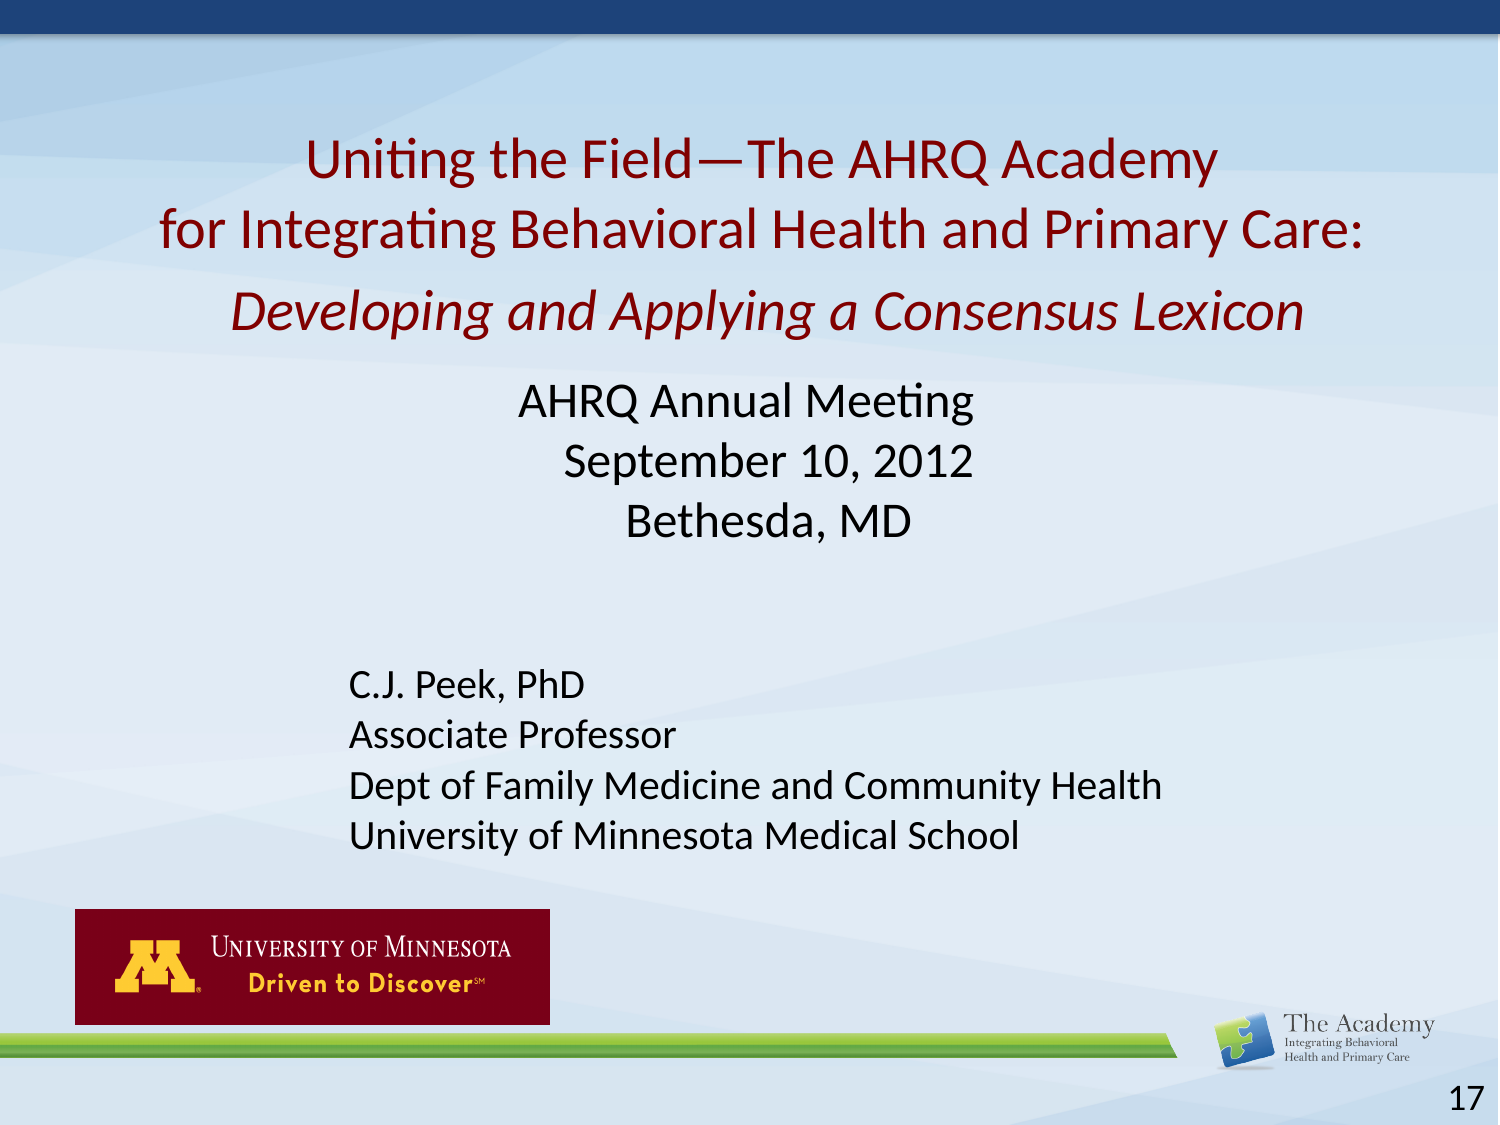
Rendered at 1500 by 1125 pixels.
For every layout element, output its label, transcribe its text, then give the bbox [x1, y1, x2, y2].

text_box 17 [1149, 1065, 1500, 1125]
text_box Uniting the Field—The AHRQ Academy for Integrating Behavioral Health and Primary Care: Developing and Applying a Consensus Lexicon AHRQ Annual Meeting September 10, 2012 Bethesda, MD [37, 112, 1500, 555]
text_box C.J. Peek, PhD Associate Professor Dept of Family Medicine and Community Health University of Minnesota Medical School [333, 649, 1179, 865]
picture [0, 34, 1498, 1125]
